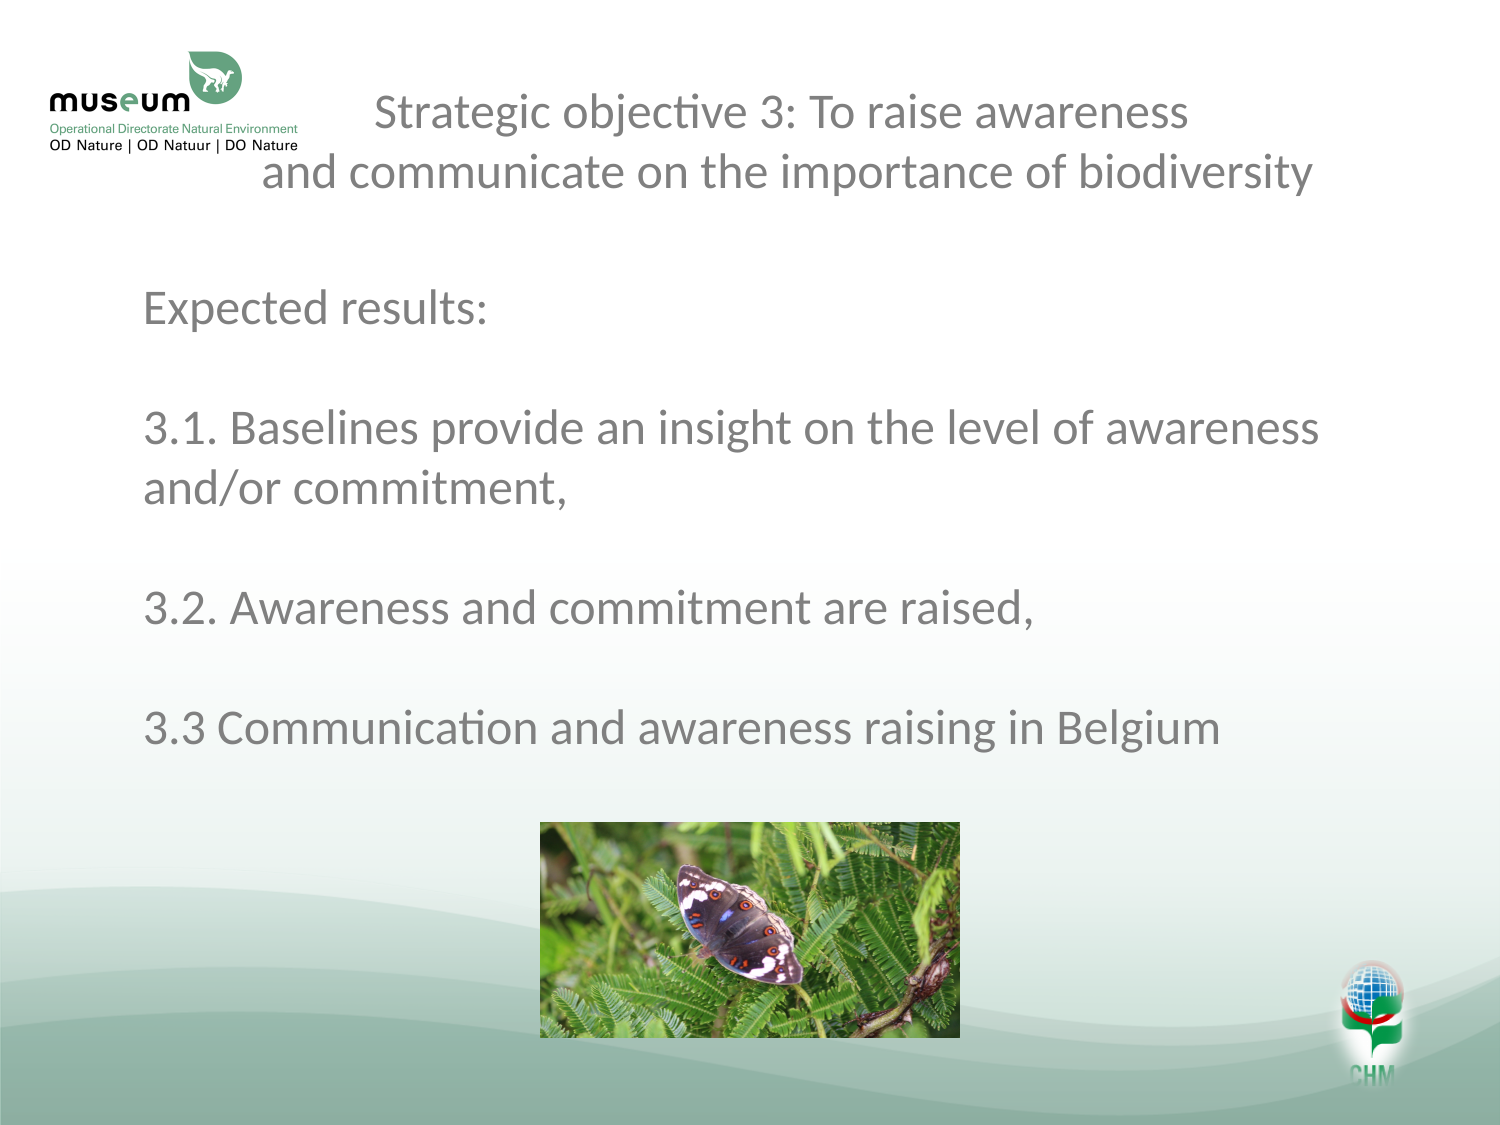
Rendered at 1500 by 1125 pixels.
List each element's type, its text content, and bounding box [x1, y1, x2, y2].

title Strategic objective 3: To raise awareness and communicate on the importance of biodiversity [75, 45, 1425, 233]
text_box Expected results: 3.1. Baselines provide an insight on the level of awareness and/or commitment, 3.2. Awareness and commitment are raised, 3.3 Communication and awareness raising in Belgium [51, 265, 1449, 764]
picture [0, 0, 1500, 1125]
